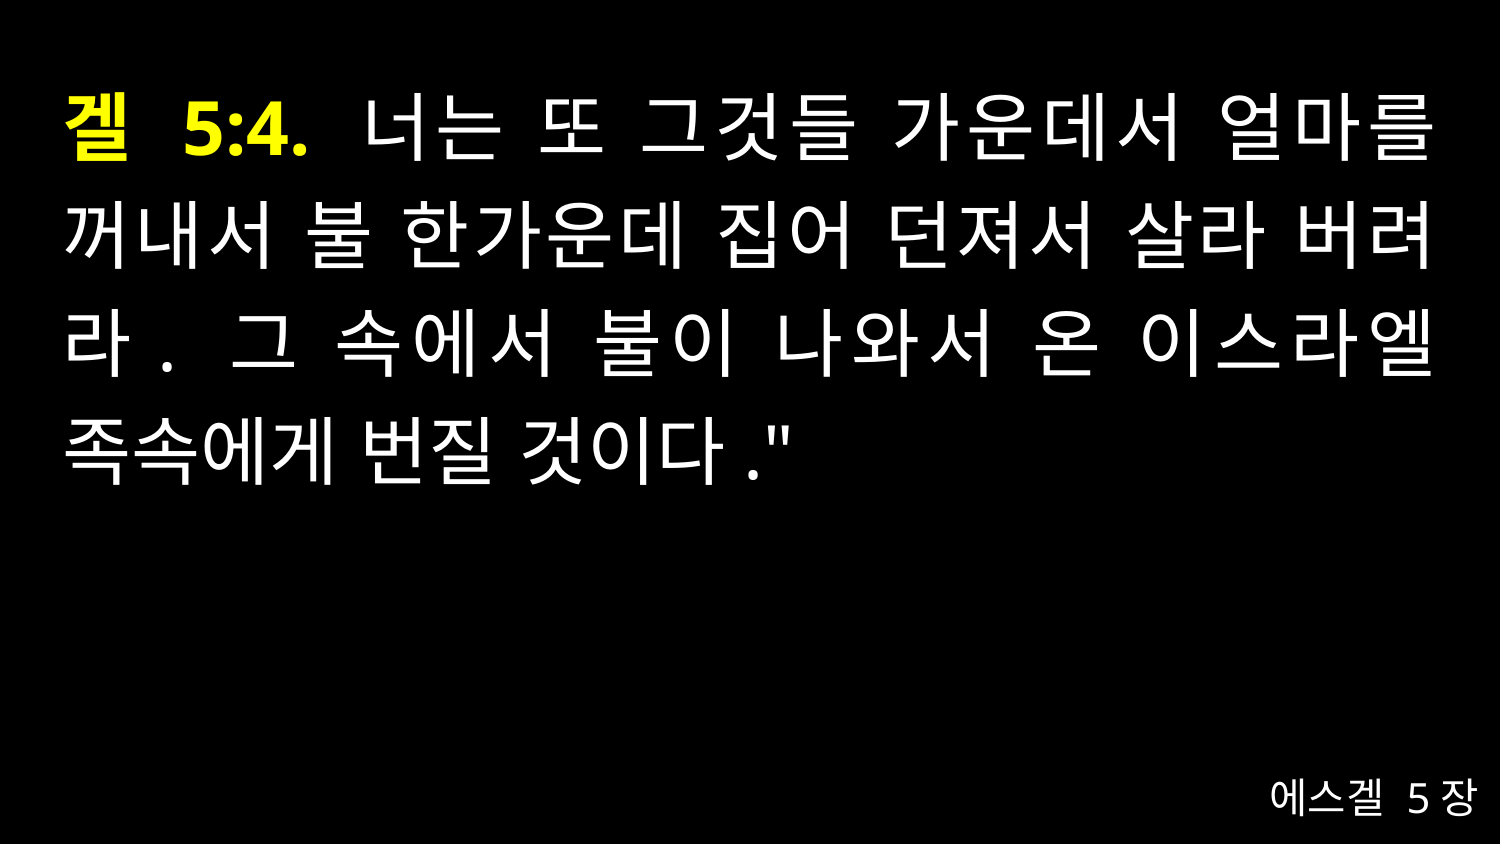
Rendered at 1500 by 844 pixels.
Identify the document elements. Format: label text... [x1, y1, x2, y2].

subtitle 에스겔 5장 [916, 770, 1500, 844]
title 겔 5:4. 너는 또 그것들 가운데서 얼마를 꺼내서 불 한가운데 집어 던져서 살라 버려라. 그 속에서 불이 나와서 온 이스라엘 족속에게 번질 것이다." [0, 0, 1500, 844]
